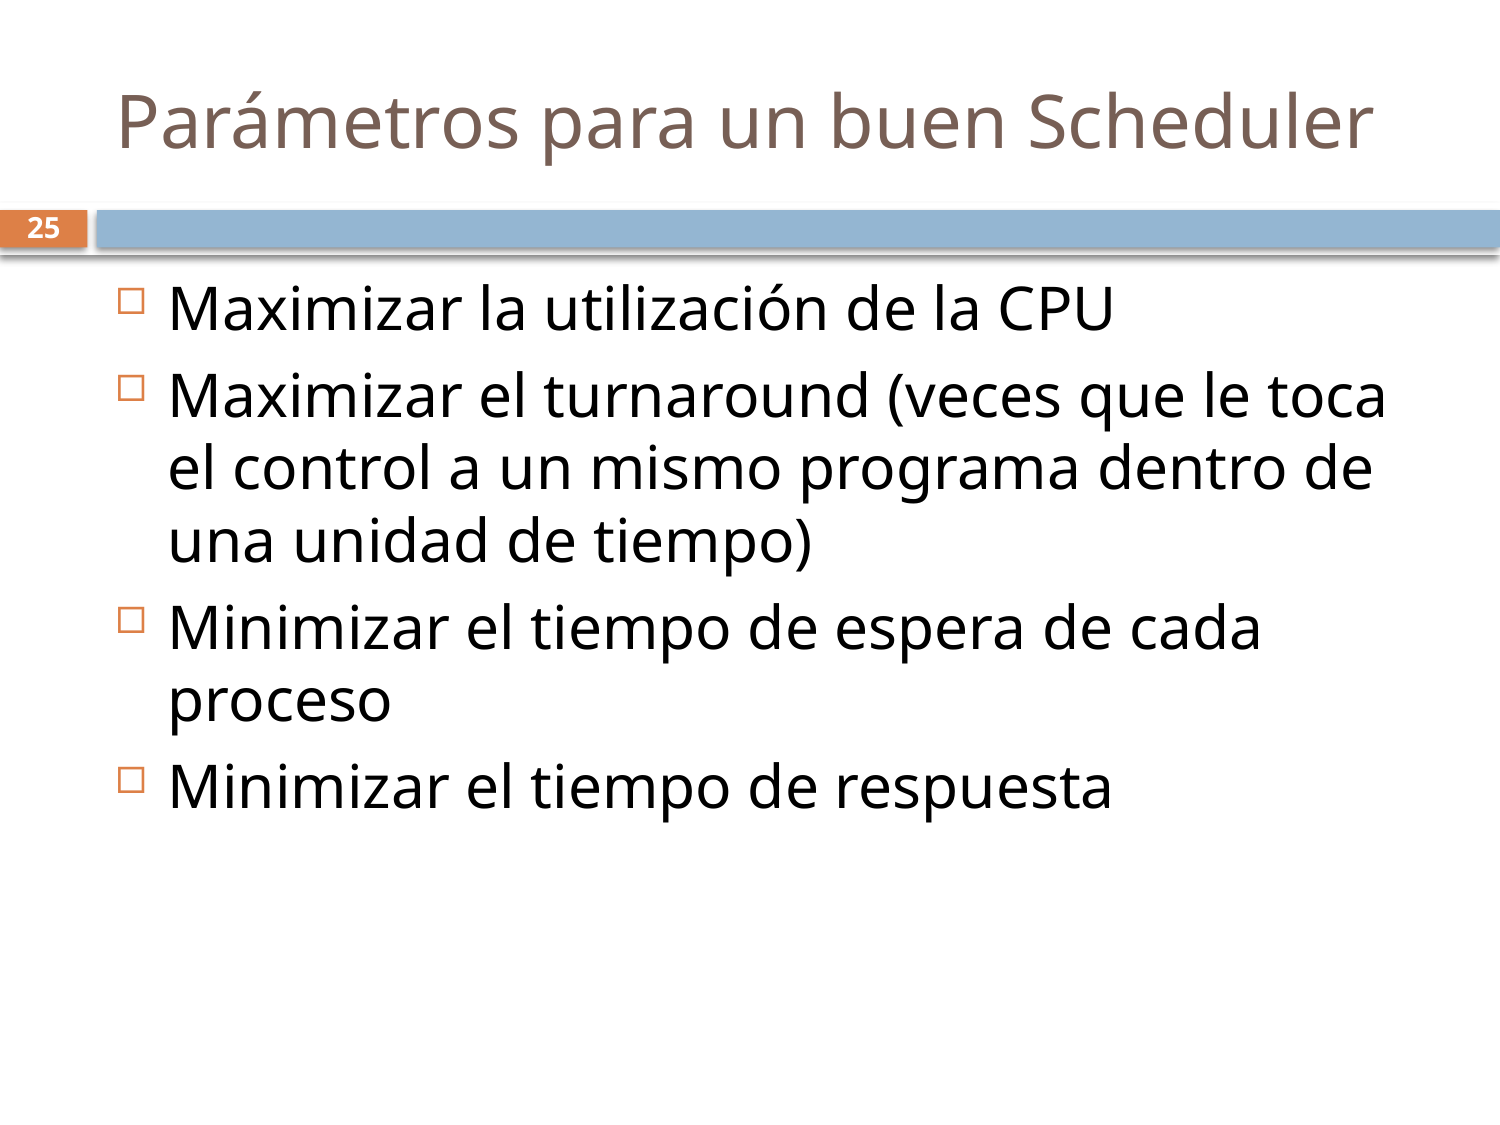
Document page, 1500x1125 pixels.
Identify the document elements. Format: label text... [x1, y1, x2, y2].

title Parámetros para un buen Scheduler [100, 37, 1438, 200]
slide_number 25 [0, 208, 88, 249]
list Maximizar la utilización de la CPU Maximizar el turnaround (veces que le toca el control a un mismo programa dentro de una unidad de tiempo) Minimizar el tiempo de espera de cada proceso Minimizar el tiempo de respuesta [100, 262, 1438, 1000]
